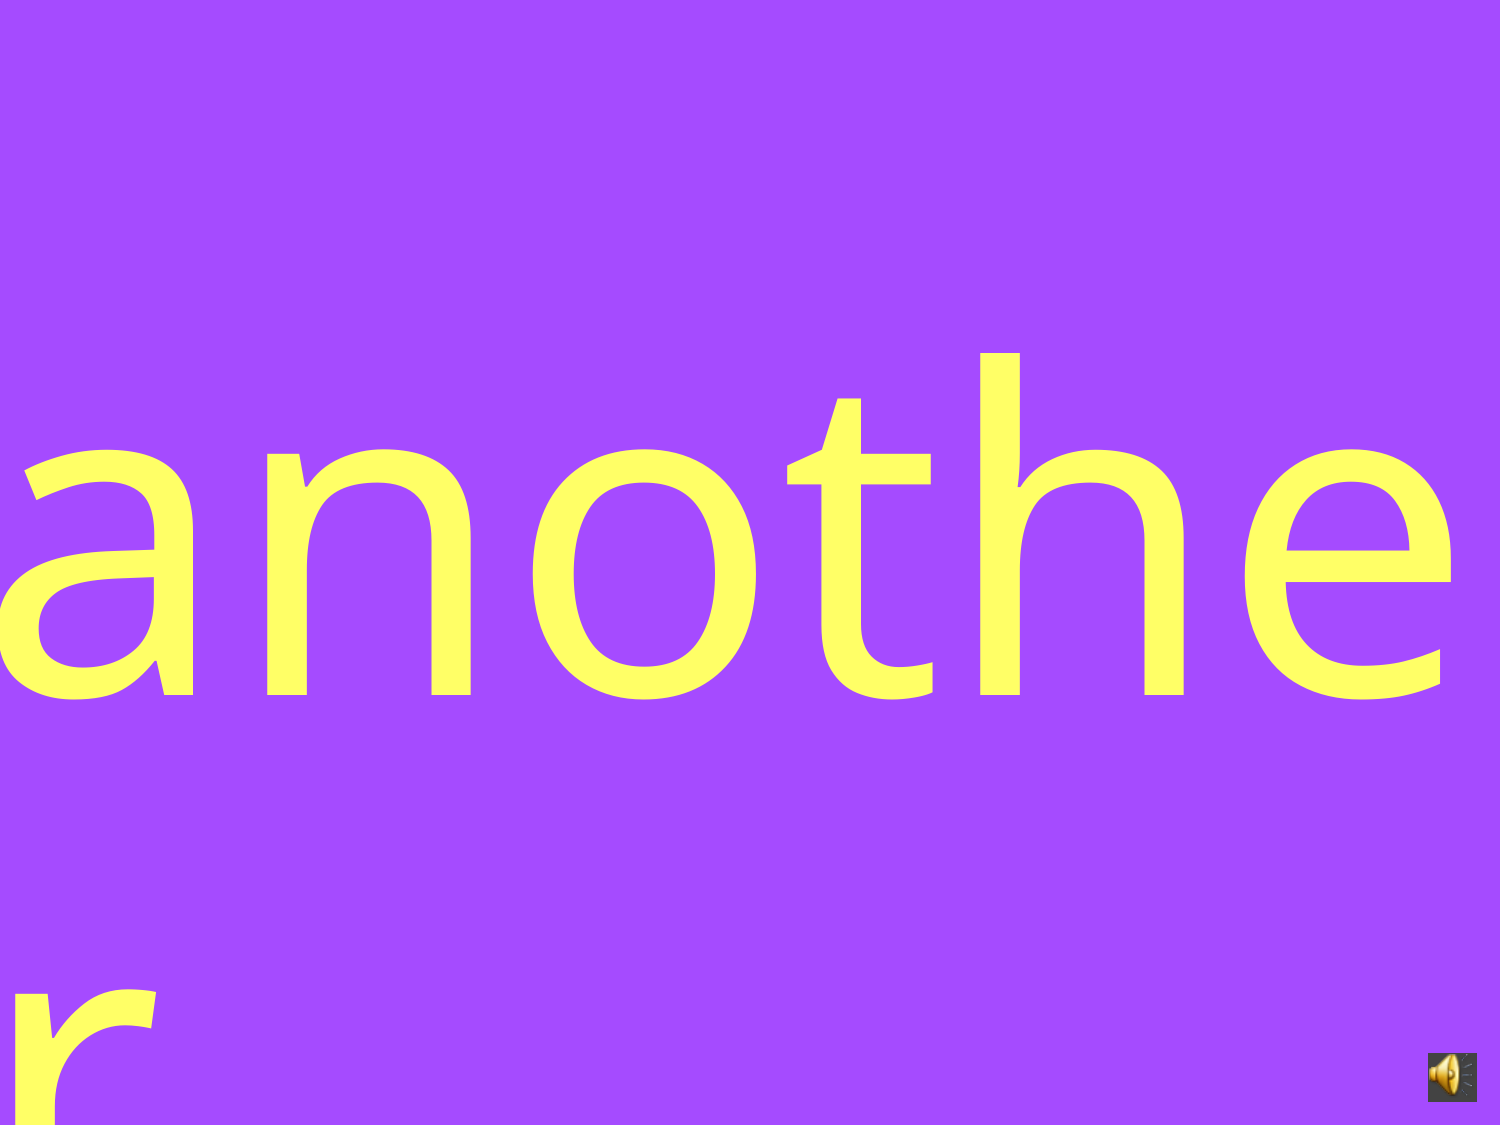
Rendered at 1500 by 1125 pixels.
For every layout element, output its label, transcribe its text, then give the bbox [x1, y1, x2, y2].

subtitle another [0, 237, 1500, 738]
picture [1427, 1052, 1478, 1103]
